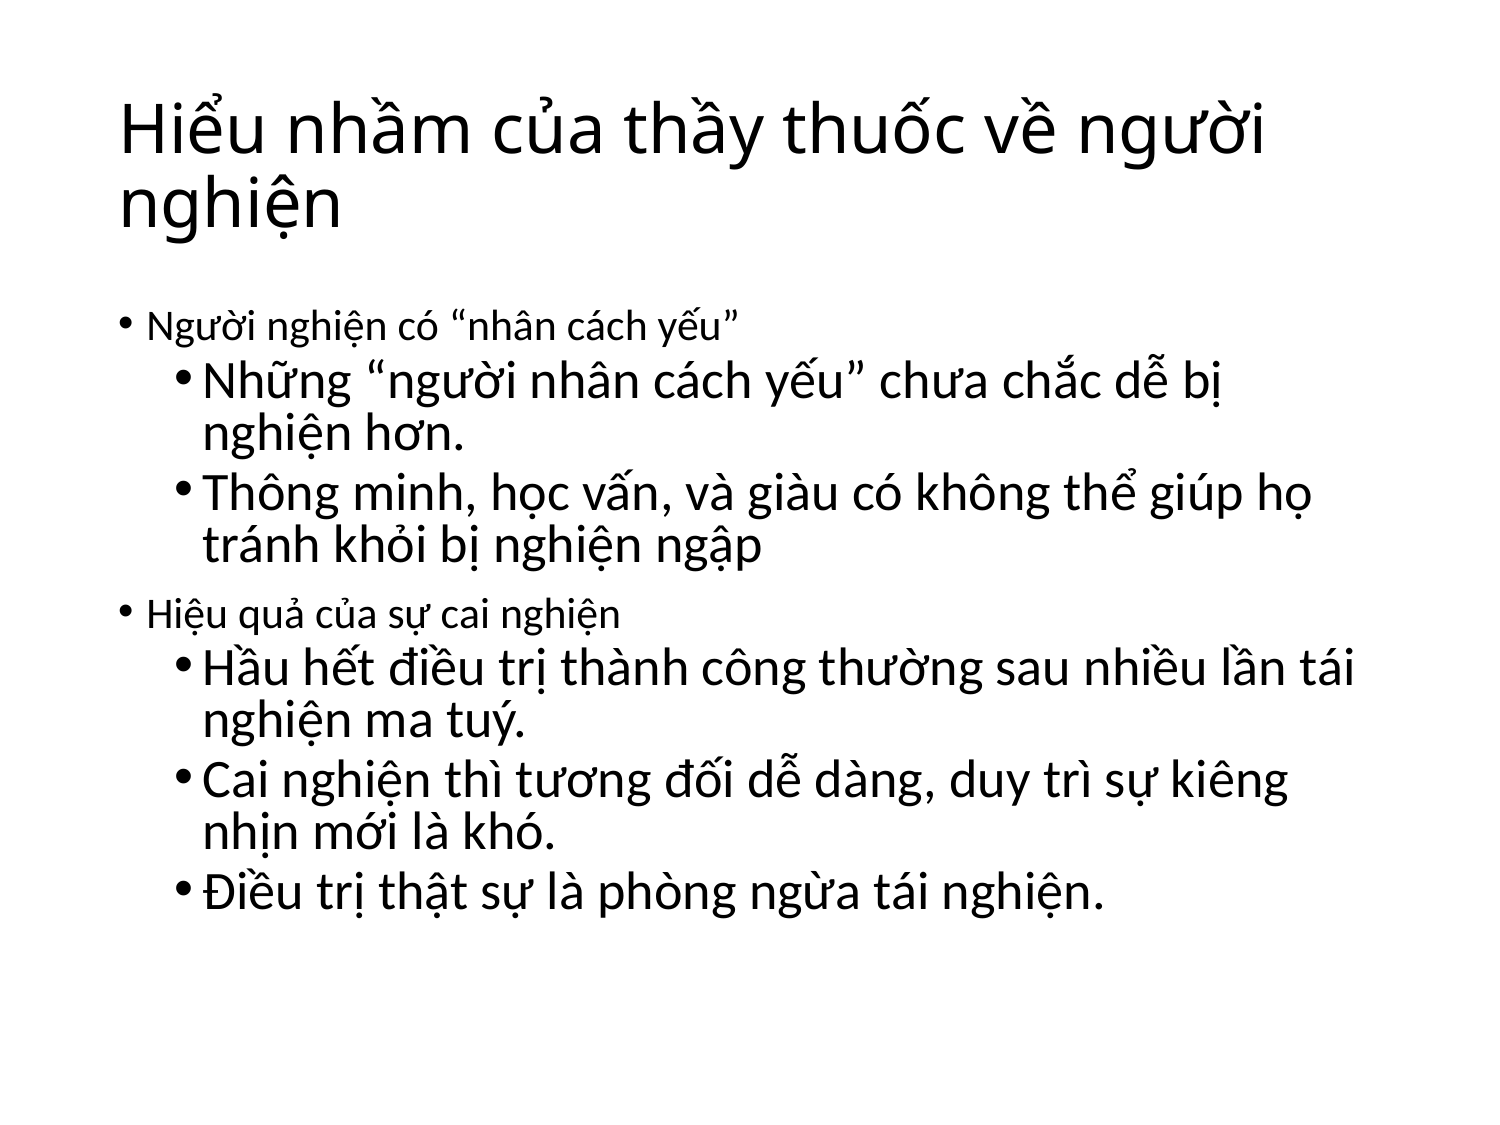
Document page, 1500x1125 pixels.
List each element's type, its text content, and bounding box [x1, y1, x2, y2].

title Hiểu nhầm của thầy thuốc về người nghiện [103, 59, 1397, 278]
list Người nghiện có “nhân cách yếu” Những “người nhân cách yếu” chưa chắc dễ bị nghiện hơn. Thông minh, học vấn, và giàu có không thể giúp họ tránh khỏi bị nghiện ngập Hiệu quả của sự cai nghiện Hầu hết điều trị thành công thường sau nhiều lần tái nghiện ma tuý. Cai nghiện thì tương đối dễ dàng, duy trì sự kiêng nhịn mới là khó. Điều trị thật sự là phòng ngừa tái nghiện. [103, 299, 1397, 1014]
